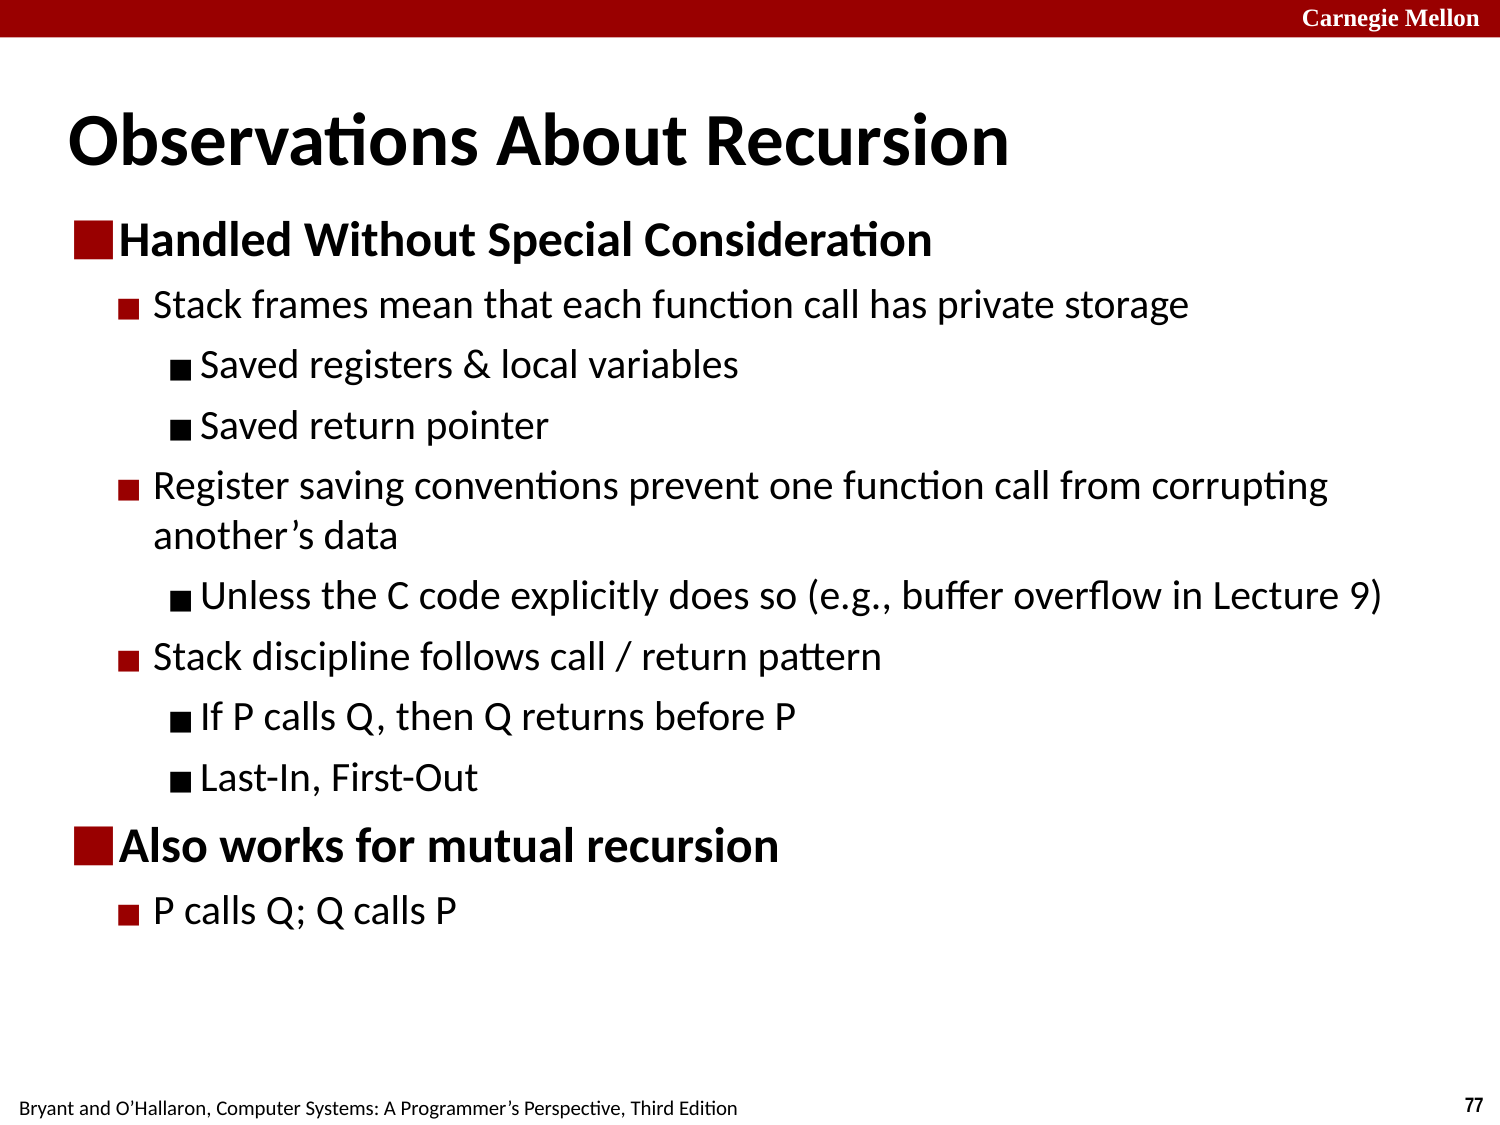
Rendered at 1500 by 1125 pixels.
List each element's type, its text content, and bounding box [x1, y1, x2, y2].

list Handled Without Special Consideration Stack frames mean that each function call has private storage Saved registers & local variables Saved return pointer Register saving conventions prevent one function call from corrupting another’s data Unless the C code explicitly does so (e.g., buffer overflow in Lecture 9) Stack discipline follows call / return pattern If P calls Q, then Q returns before P Last-In, First-Out Also works for mutual recursion P calls Q; Q calls P [62, 200, 1438, 1092]
title Observations About Recursion [62, 41, 1438, 200]
